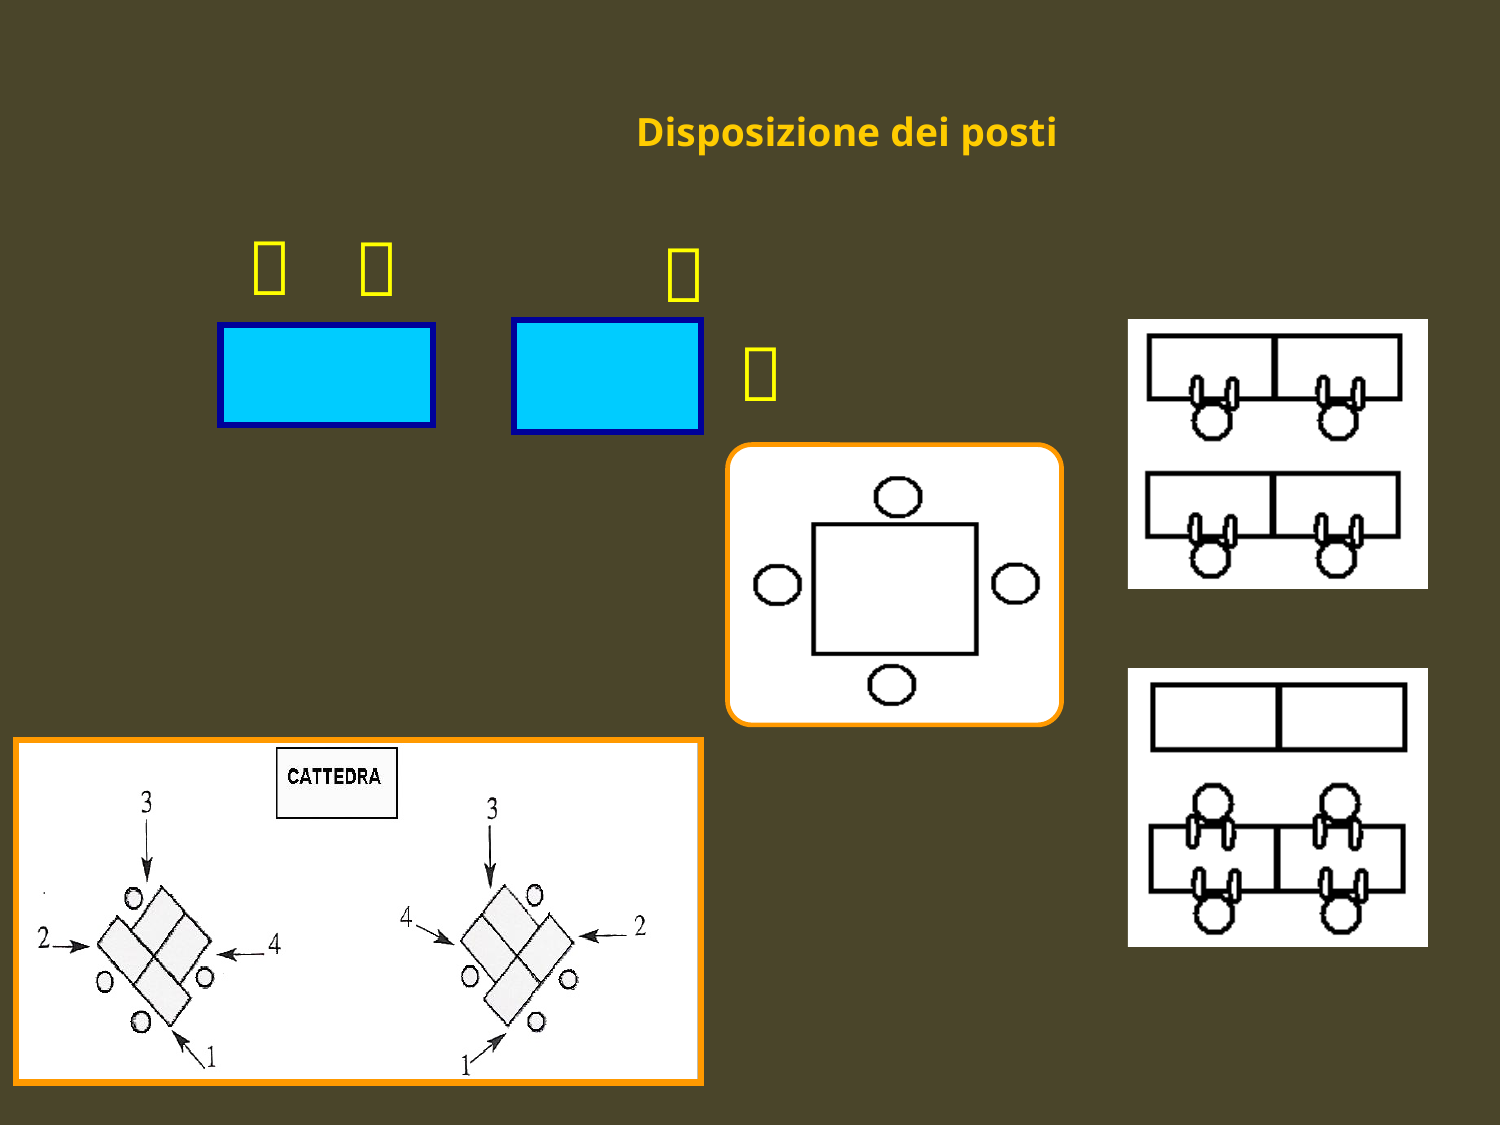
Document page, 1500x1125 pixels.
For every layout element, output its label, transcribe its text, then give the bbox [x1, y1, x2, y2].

title Disposizione dei posti [225, 99, 1469, 163]
text_box  [232, 213, 307, 319]
text_box [220, 324, 433, 425]
picture [1127, 668, 1429, 947]
picture [1127, 319, 1429, 590]
text_box  [339, 214, 414, 320]
text_box [513, 319, 702, 433]
picture [18, 742, 698, 1080]
text_box  [646, 219, 721, 325]
text_box  [723, 318, 799, 424]
picture [727, 444, 1062, 726]
